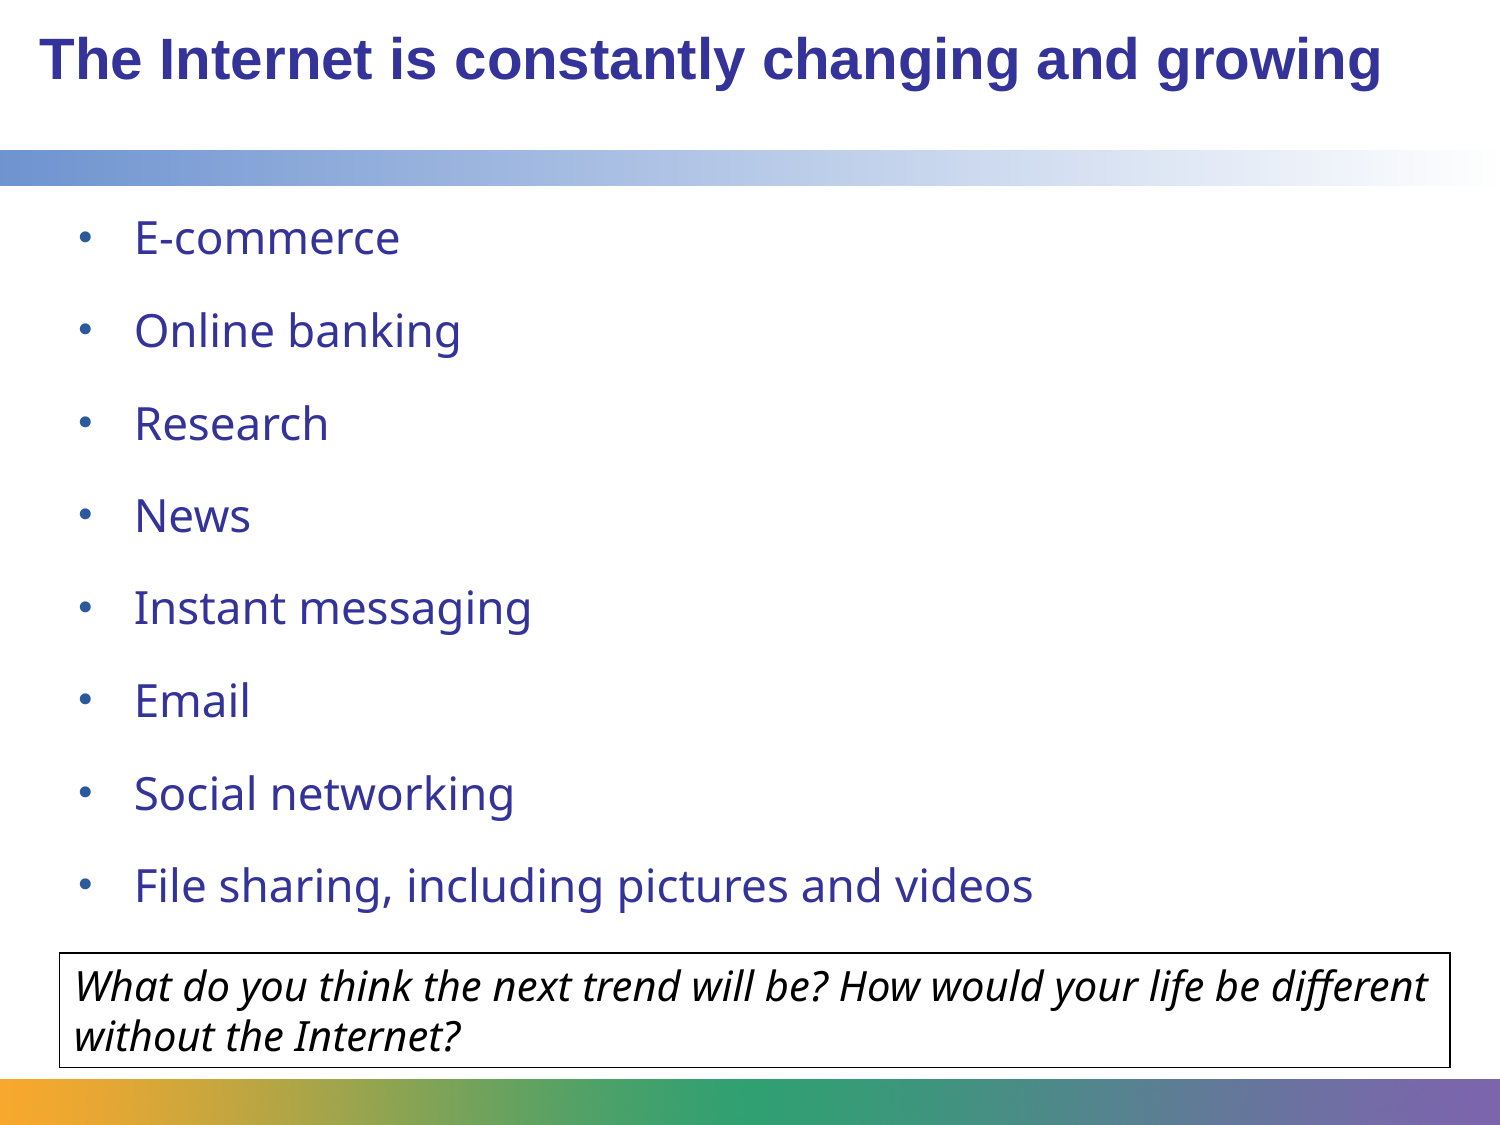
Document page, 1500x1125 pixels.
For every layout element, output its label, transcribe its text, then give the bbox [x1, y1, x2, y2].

title The Internet is constantly changing and growing [24, 0, 1488, 126]
picture [0, 1079, 1500, 1125]
list E-commerce Online banking Research News Instant messaging Email Social networking File sharing, including pictures and videos [62, 201, 1438, 952]
text_box What do you think the next trend will be? How would your life be different without the Internet? [59, 952, 1450, 1068]
